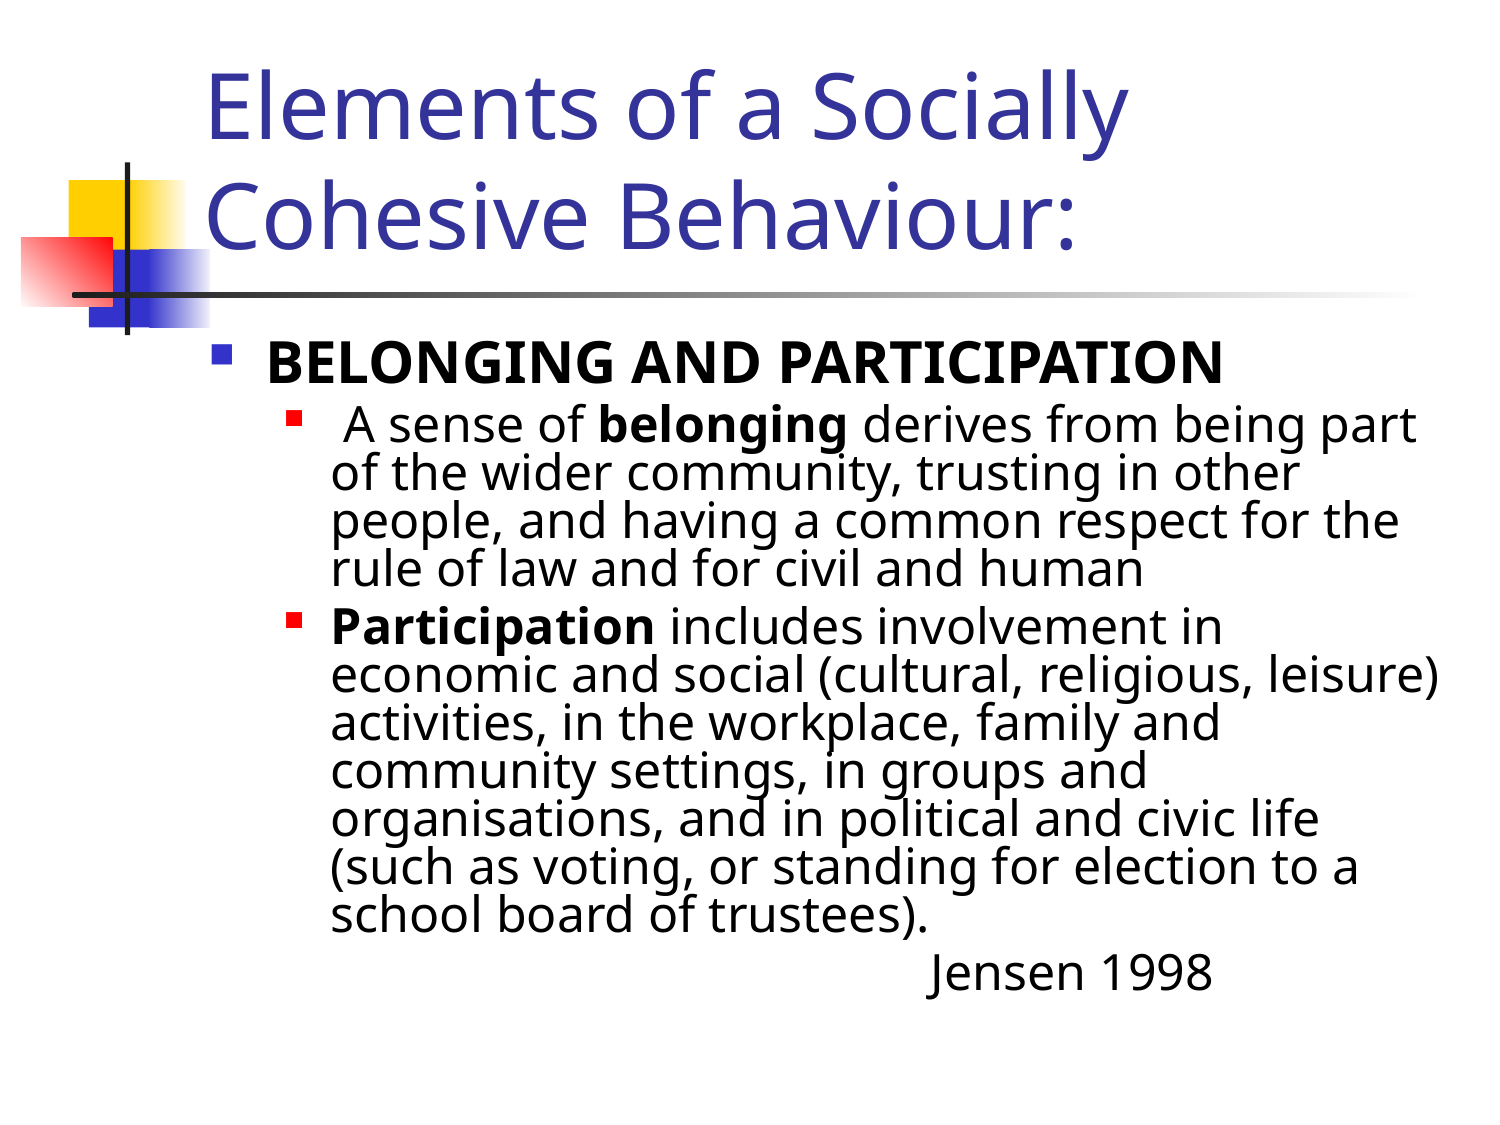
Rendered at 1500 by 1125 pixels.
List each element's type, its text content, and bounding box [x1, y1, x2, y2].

title Elements of a Socially Cohesive Behaviour: [188, 35, 1468, 275]
list BELONGING AND PARTICIPATION A sense of belonging derives from being part of the wider community, trusting in other people, and having a common respect for the rule of law and for civil and human Participation includes involvement in economic and social (cultural, religious, leisure) activities, in the workplace, family and community settings, in groups and organisations, and in political and civic life (such as voting, or standing for election to a school board of trustees). Jensen 1998 [193, 331, 1469, 1006]
